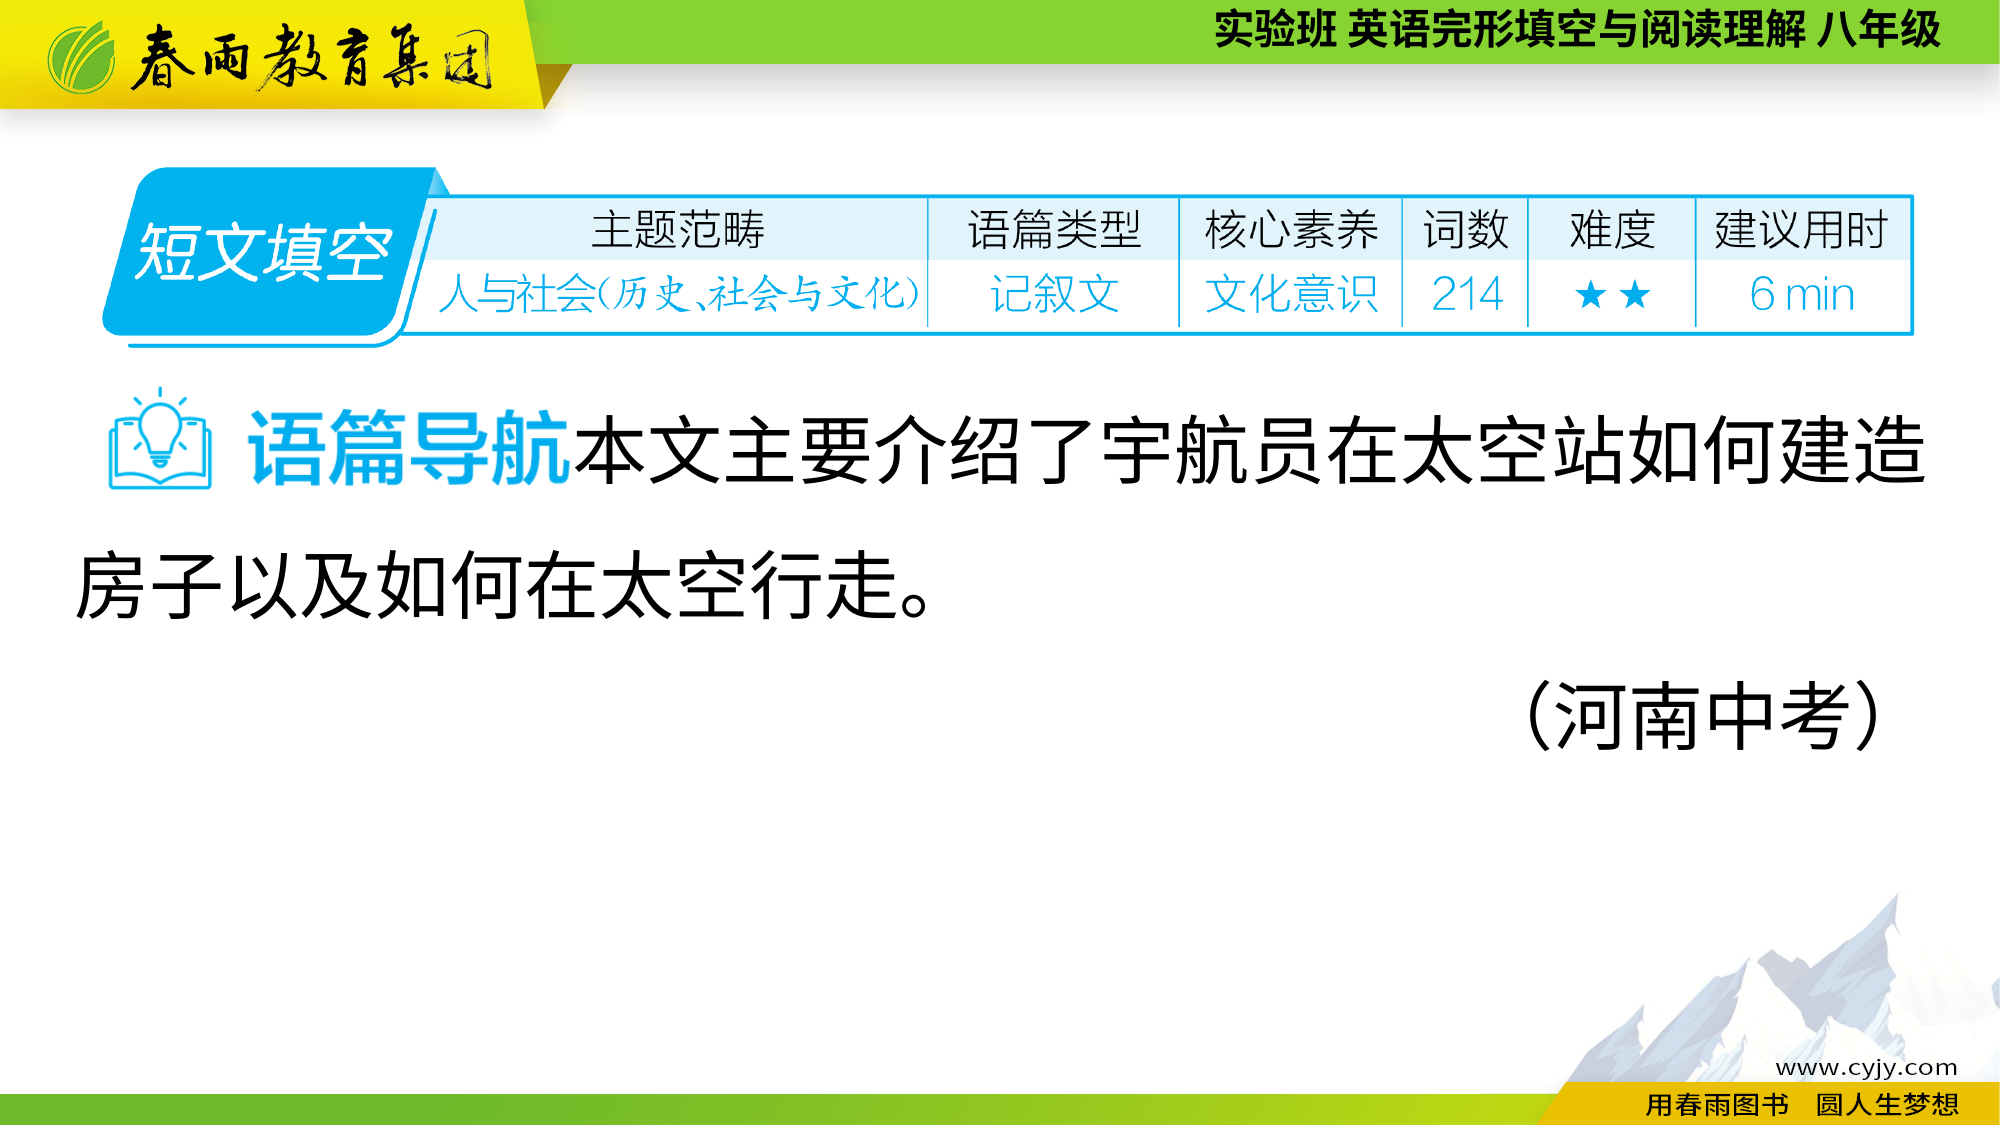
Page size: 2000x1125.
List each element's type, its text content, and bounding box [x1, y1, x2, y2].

text_box 本文主要介绍了宇航员在太空站如何建造房子以及如何在太空行走。 [59, 350, 1944, 636]
list （河南中考） [59, 636, 1944, 752]
picture [0, 0, 2000, 1125]
